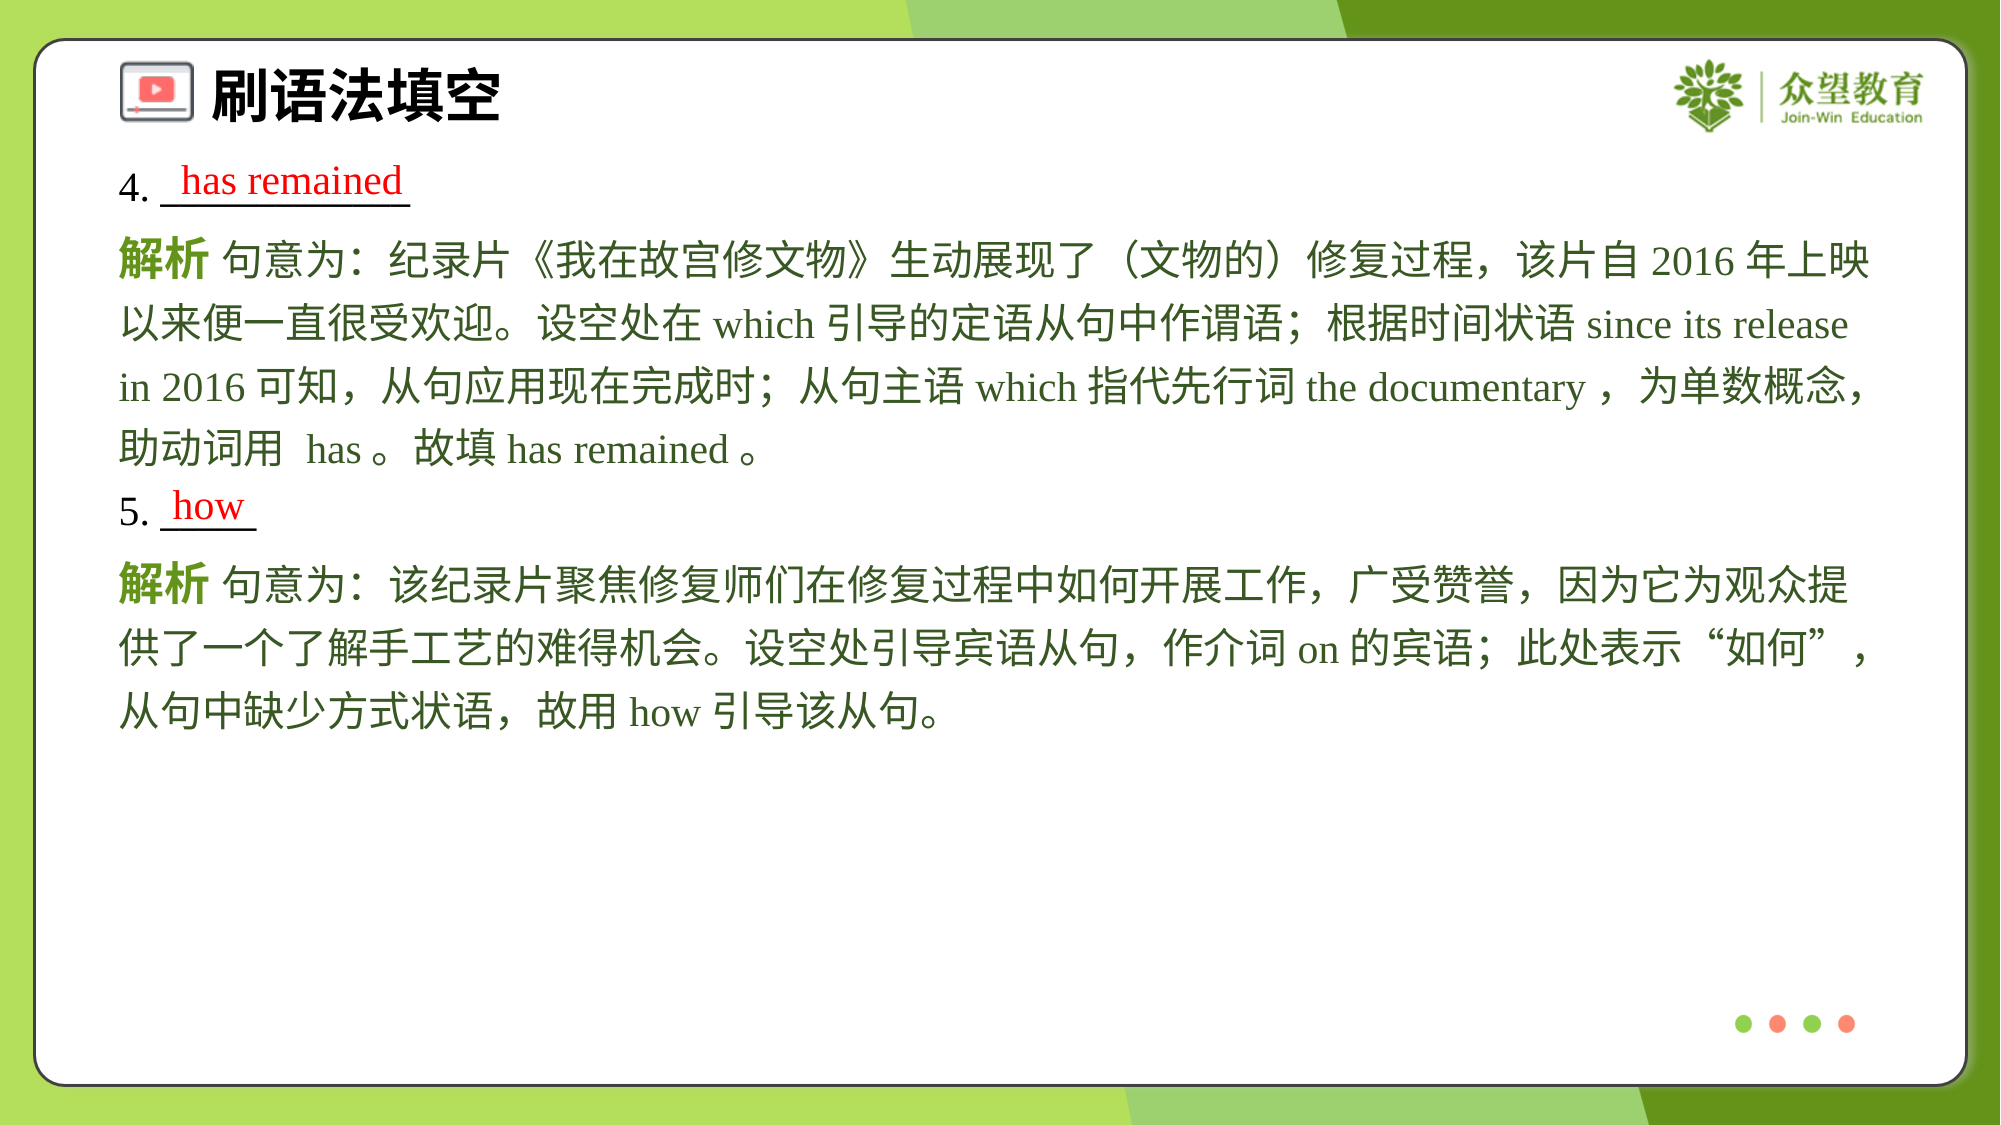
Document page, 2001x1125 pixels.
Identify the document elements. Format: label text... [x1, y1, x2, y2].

text_box has remained [172, 140, 413, 198]
text_box 5. _____ [118, 471, 1883, 529]
text_box 4. _____________ [118, 146, 1883, 204]
text_box 解析 句意为：该纪录片聚焦修复师们在修复过程中如何开展工作，广受赞誉，因为它为观众提供了一个了解手工艺的难得机会。设空处引导宾语从句，作介词on的宾语；此处表示“如何”，从句中缺少方式状语，故用how引导该从句。 [118, 540, 1883, 730]
picture [0, 0, 2000, 1125]
text_box 解析 句意为：纪录片《我在故宫修文物》生动展现了（文物的）修复过程，该片自2016年上映以来便一直很受欢迎。设空处在which引导的定语从句中作谓语；根据时间状语since its release in 2016可知，从句应用现在完成时；从句主语which指代先行词the documentary，为单数概念，助动词用 has。故填has remained。 [118, 215, 1883, 467]
text_box how [167, 464, 250, 523]
